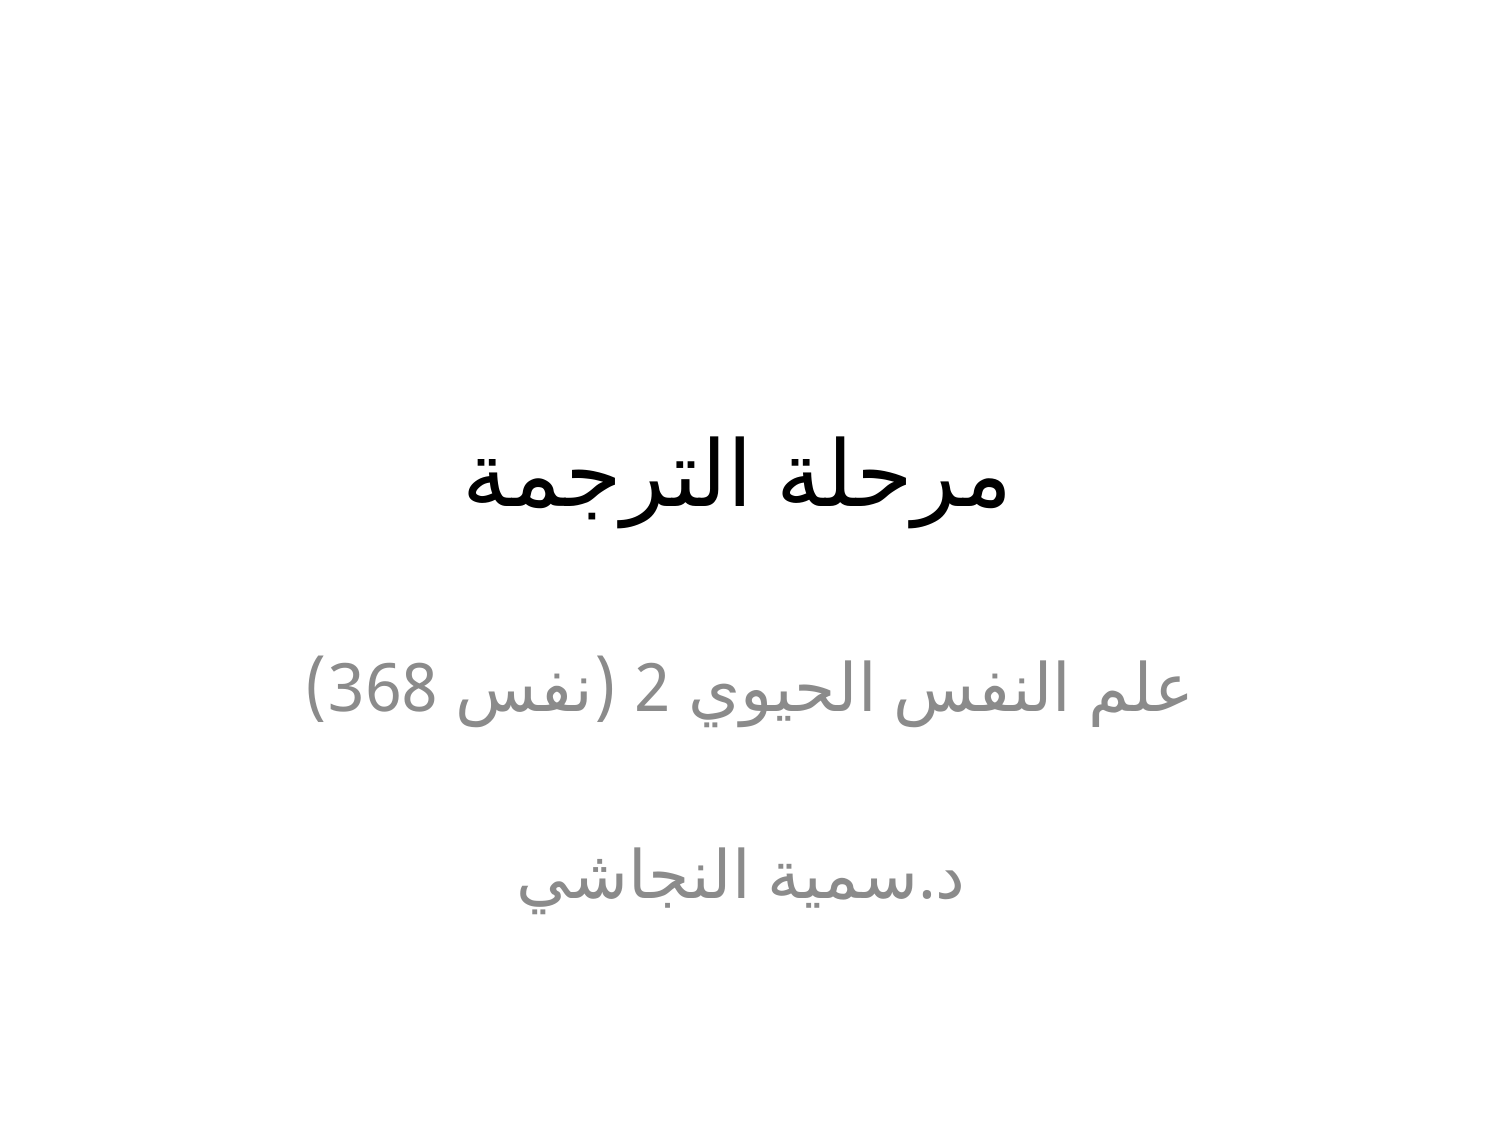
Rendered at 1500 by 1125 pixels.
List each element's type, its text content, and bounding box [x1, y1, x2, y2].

subtitle علم النفس الحيوي 2 (نفس 368) د.سمية النجاشي [225, 637, 1275, 925]
title مرحلة الترجمة [112, 349, 1388, 591]
